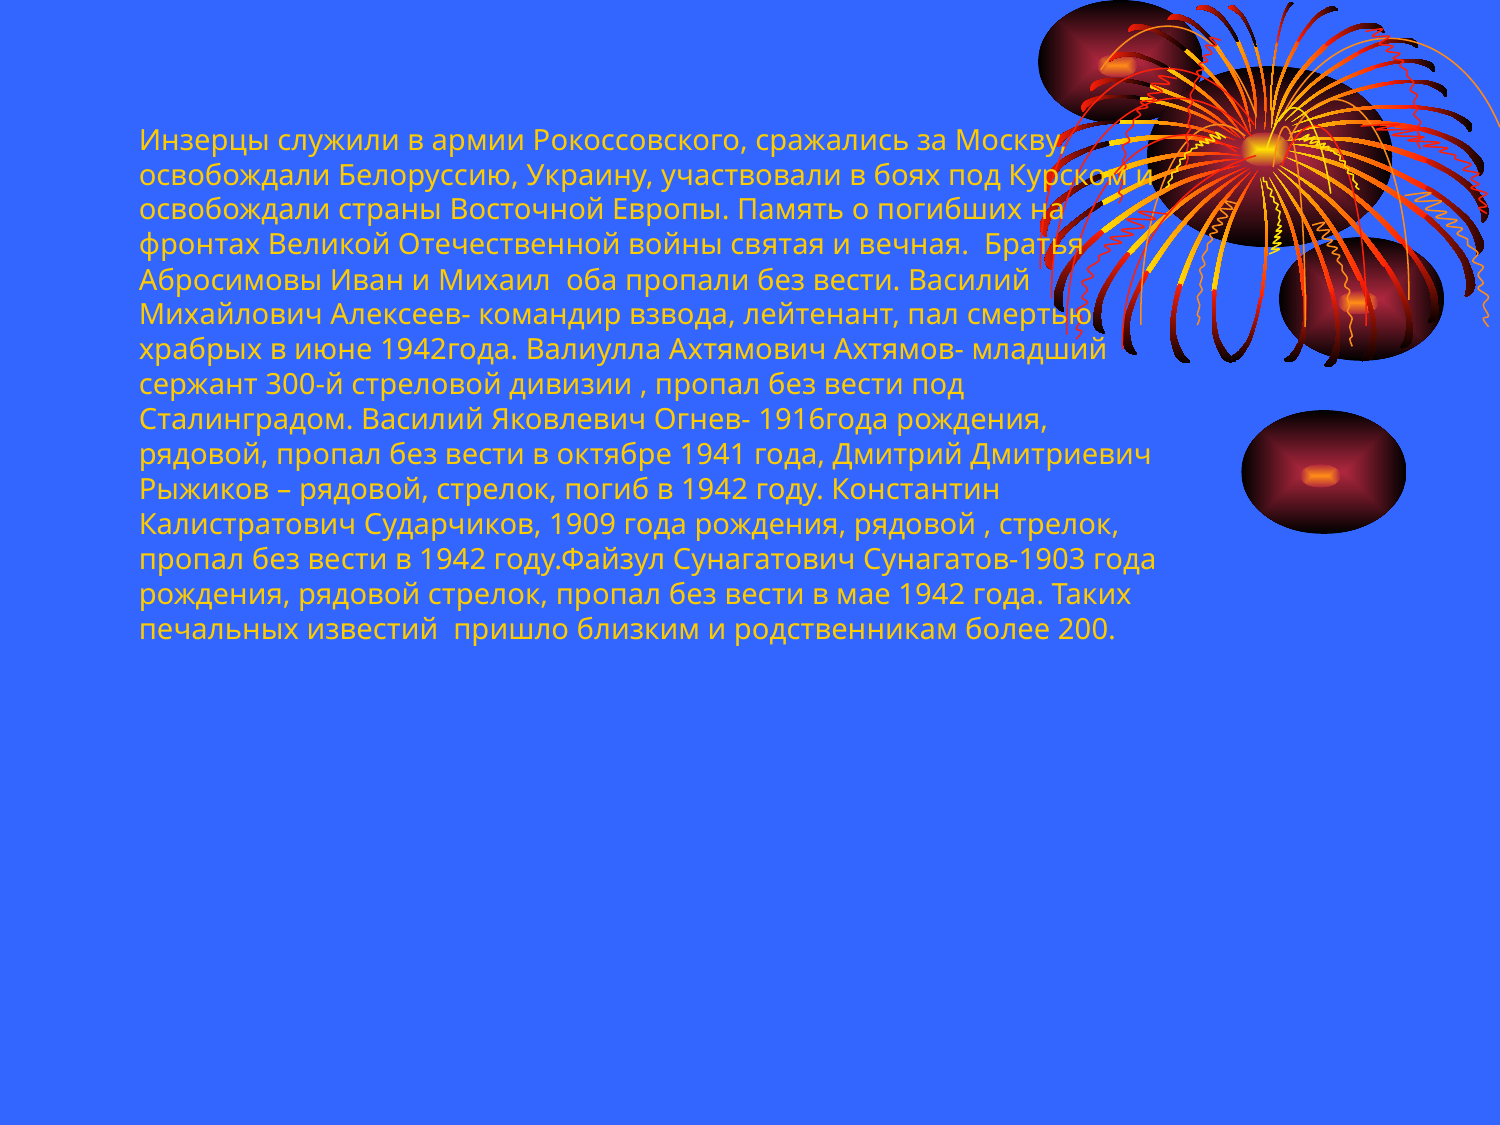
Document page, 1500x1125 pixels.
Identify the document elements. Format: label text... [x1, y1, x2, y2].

text_box Инзерцы служили в армии Рокоссовского, сражались за Москву, освобождали Белоруссию, Украину, участвовали в боях под Курском и освобождали страны Восточной Европы. Память о погибших на фронтах Великой Отечественной войны святая и вечная. Братья Абросимовы Иван и Михаил оба пропали без вести. Василий Михайлович Алексеев- командир взвода, лейтенант, пал смертью храбрых в июне 1942года. Валиулла Ахтямович Ахтямов- младший сержант 300-й стреловой дивизии , пропал без вести под Сталинградом. Василий Яковлевич Огнев- 1916года рождения, рядовой, пропал без вести в октябре 1941 года, Дмитрий Дмитриевич Рыжиков – рядовой, стрелок, погиб в 1942 году. Константин Калистратович Сударчиков, 1909 года рождения, рядовой , стрелок, пропал без вести в 1942 году.Файзул Сунагатович Сунагатов-1903 года рождения, рядовой стрелок, пропал без вести в мае 1942 года. Таких печальных известий пришло близким и родственникам более 200. [123, 113, 1187, 653]
